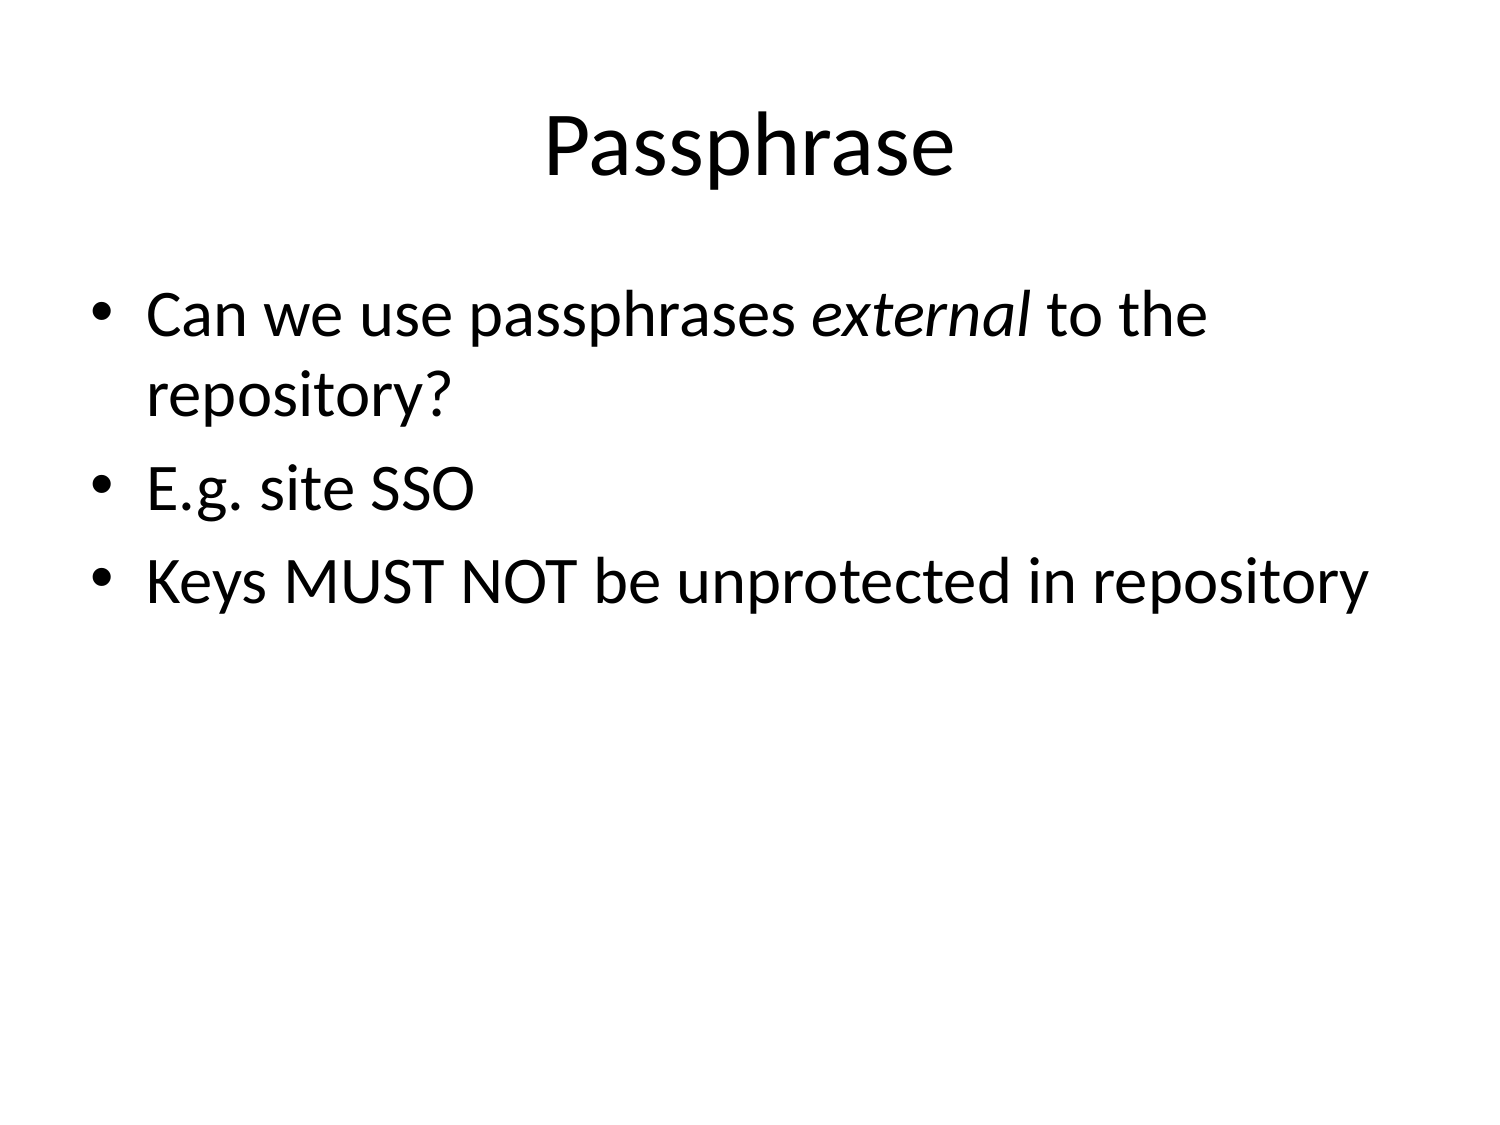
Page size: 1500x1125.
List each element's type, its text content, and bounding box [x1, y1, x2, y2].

list Can we use passphrases external to the repository? E.g. site SSO Keys MUST NOT be unprotected in repository [75, 262, 1425, 1005]
title Passphrase [75, 45, 1425, 233]
